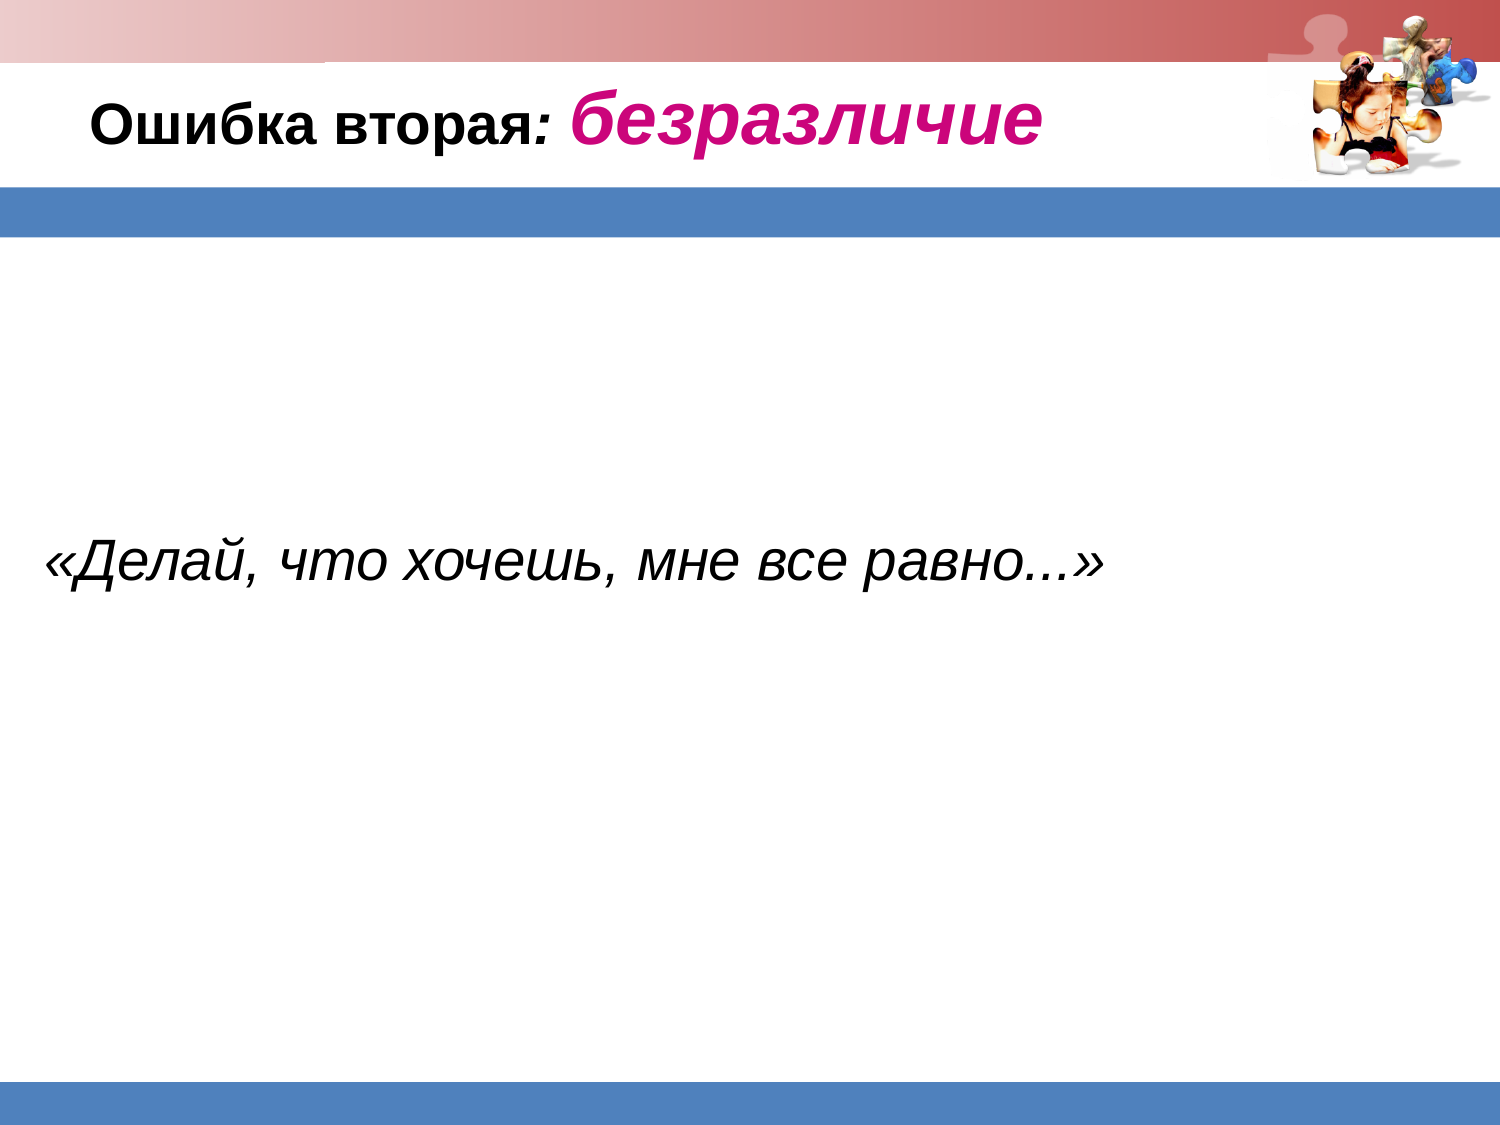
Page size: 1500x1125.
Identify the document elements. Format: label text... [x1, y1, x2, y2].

text_box [0, 1082, 1500, 1125]
picture [1265, 12, 1493, 185]
text_box «Делай, что хочешь, мне все равно...» [29, 514, 1459, 600]
text_box Ошибка вторая: безразличие [75, 62, 1425, 185]
